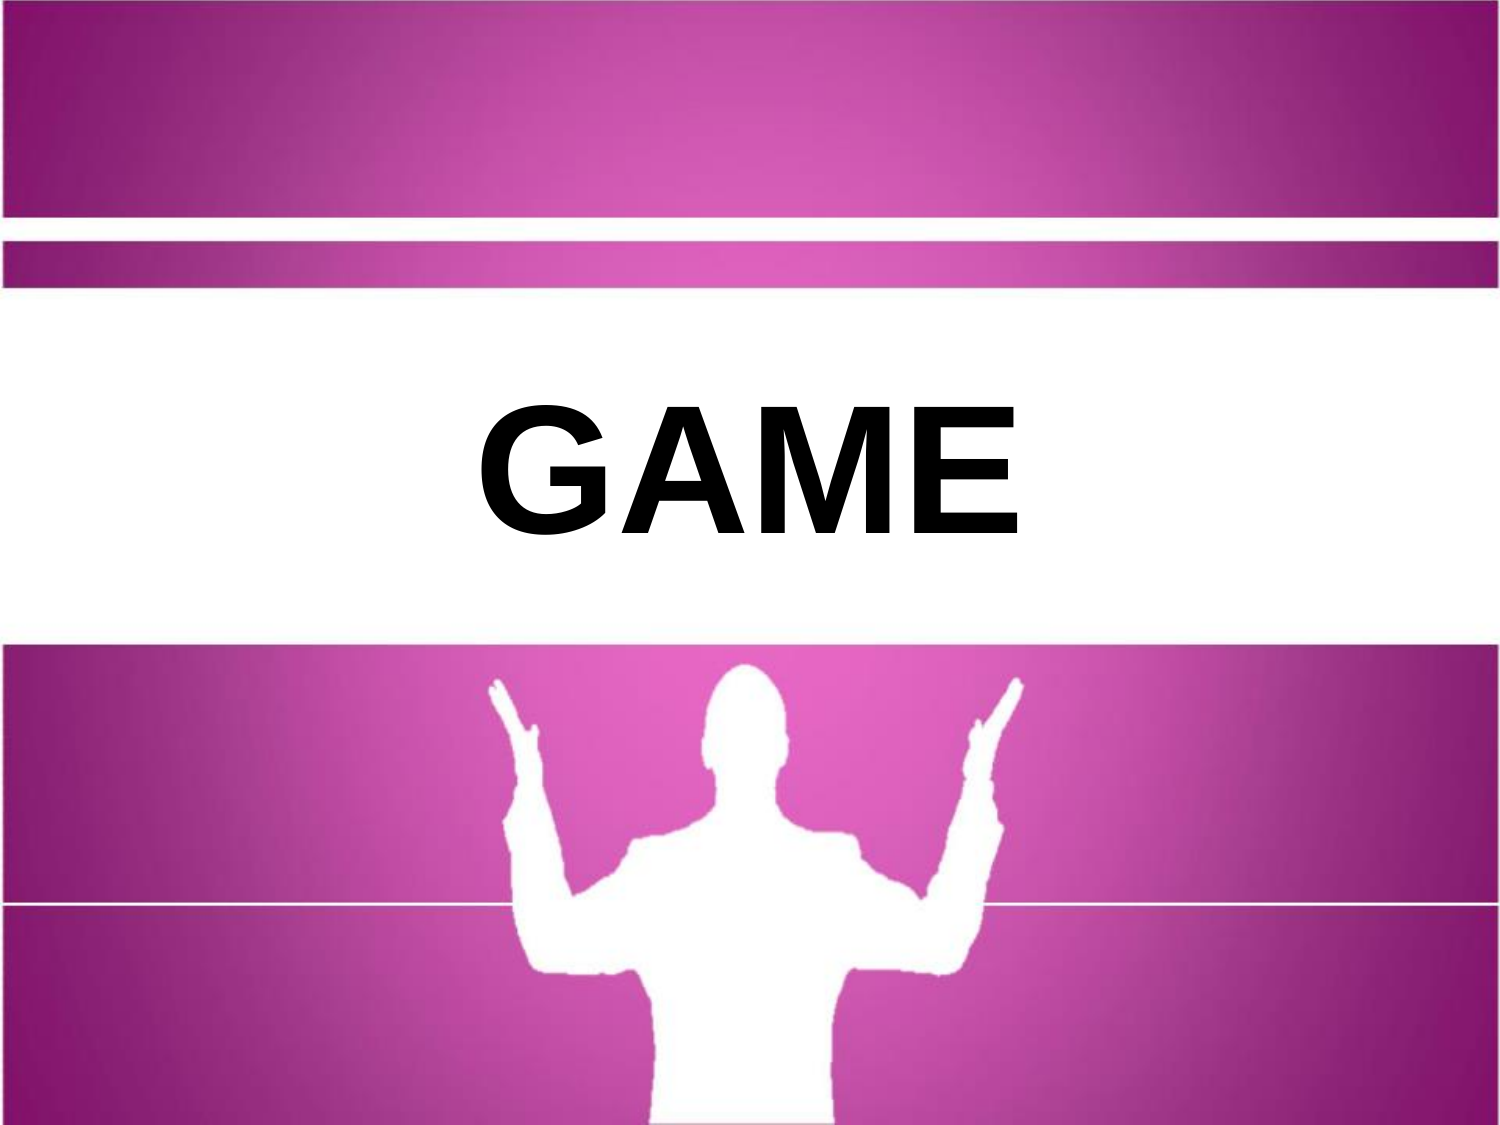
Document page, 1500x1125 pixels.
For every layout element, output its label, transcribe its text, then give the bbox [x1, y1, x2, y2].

title GAME [112, 357, 1388, 563]
picture [0, 0, 1500, 1125]
